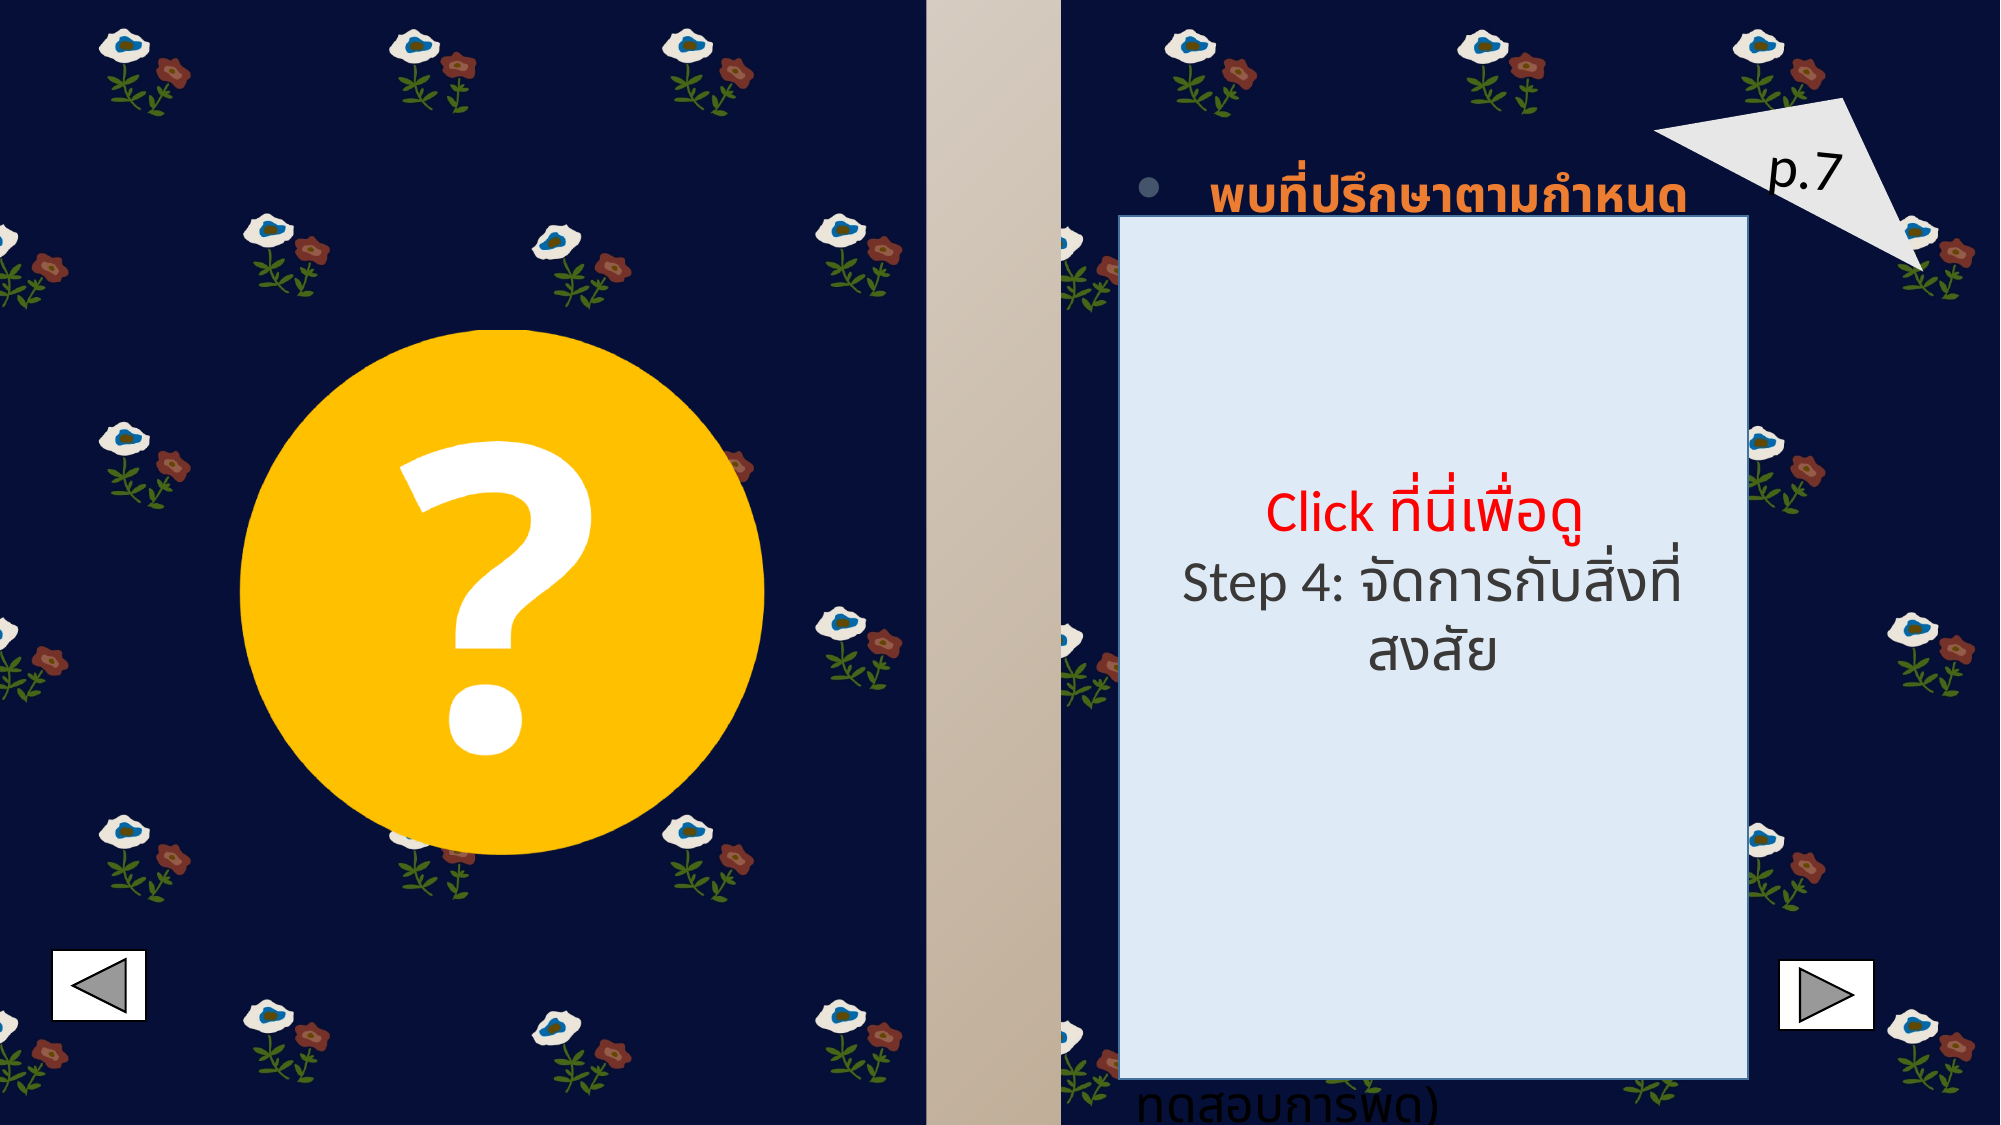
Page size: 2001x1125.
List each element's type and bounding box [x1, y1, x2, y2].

text_box [927, 0, 1060, 1125]
picture [1060, 0, 2000, 1125]
picture [0, 0, 927, 1125]
